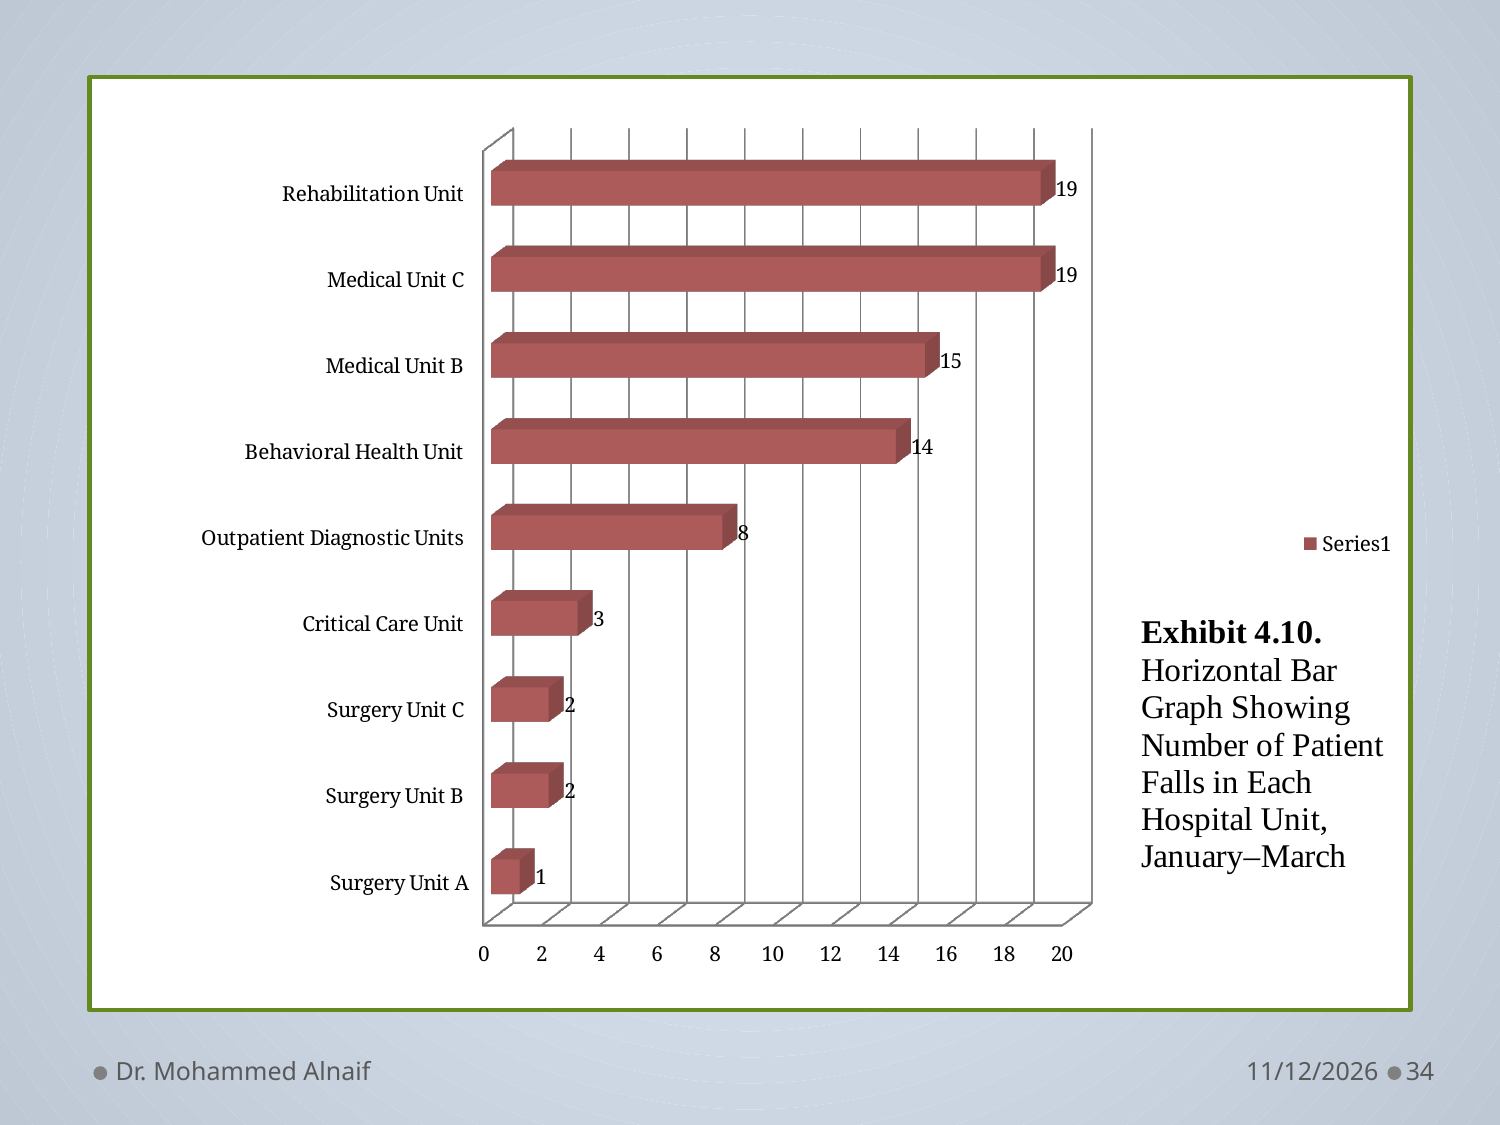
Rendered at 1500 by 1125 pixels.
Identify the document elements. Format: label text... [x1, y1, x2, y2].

chart [87, 74, 1413, 1013]
footer Dr. Mohammed Alnaif [108, 1042, 576, 1103]
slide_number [1043, 1042, 1386, 1103]
slide_number 34 [1401, 1042, 1494, 1103]
